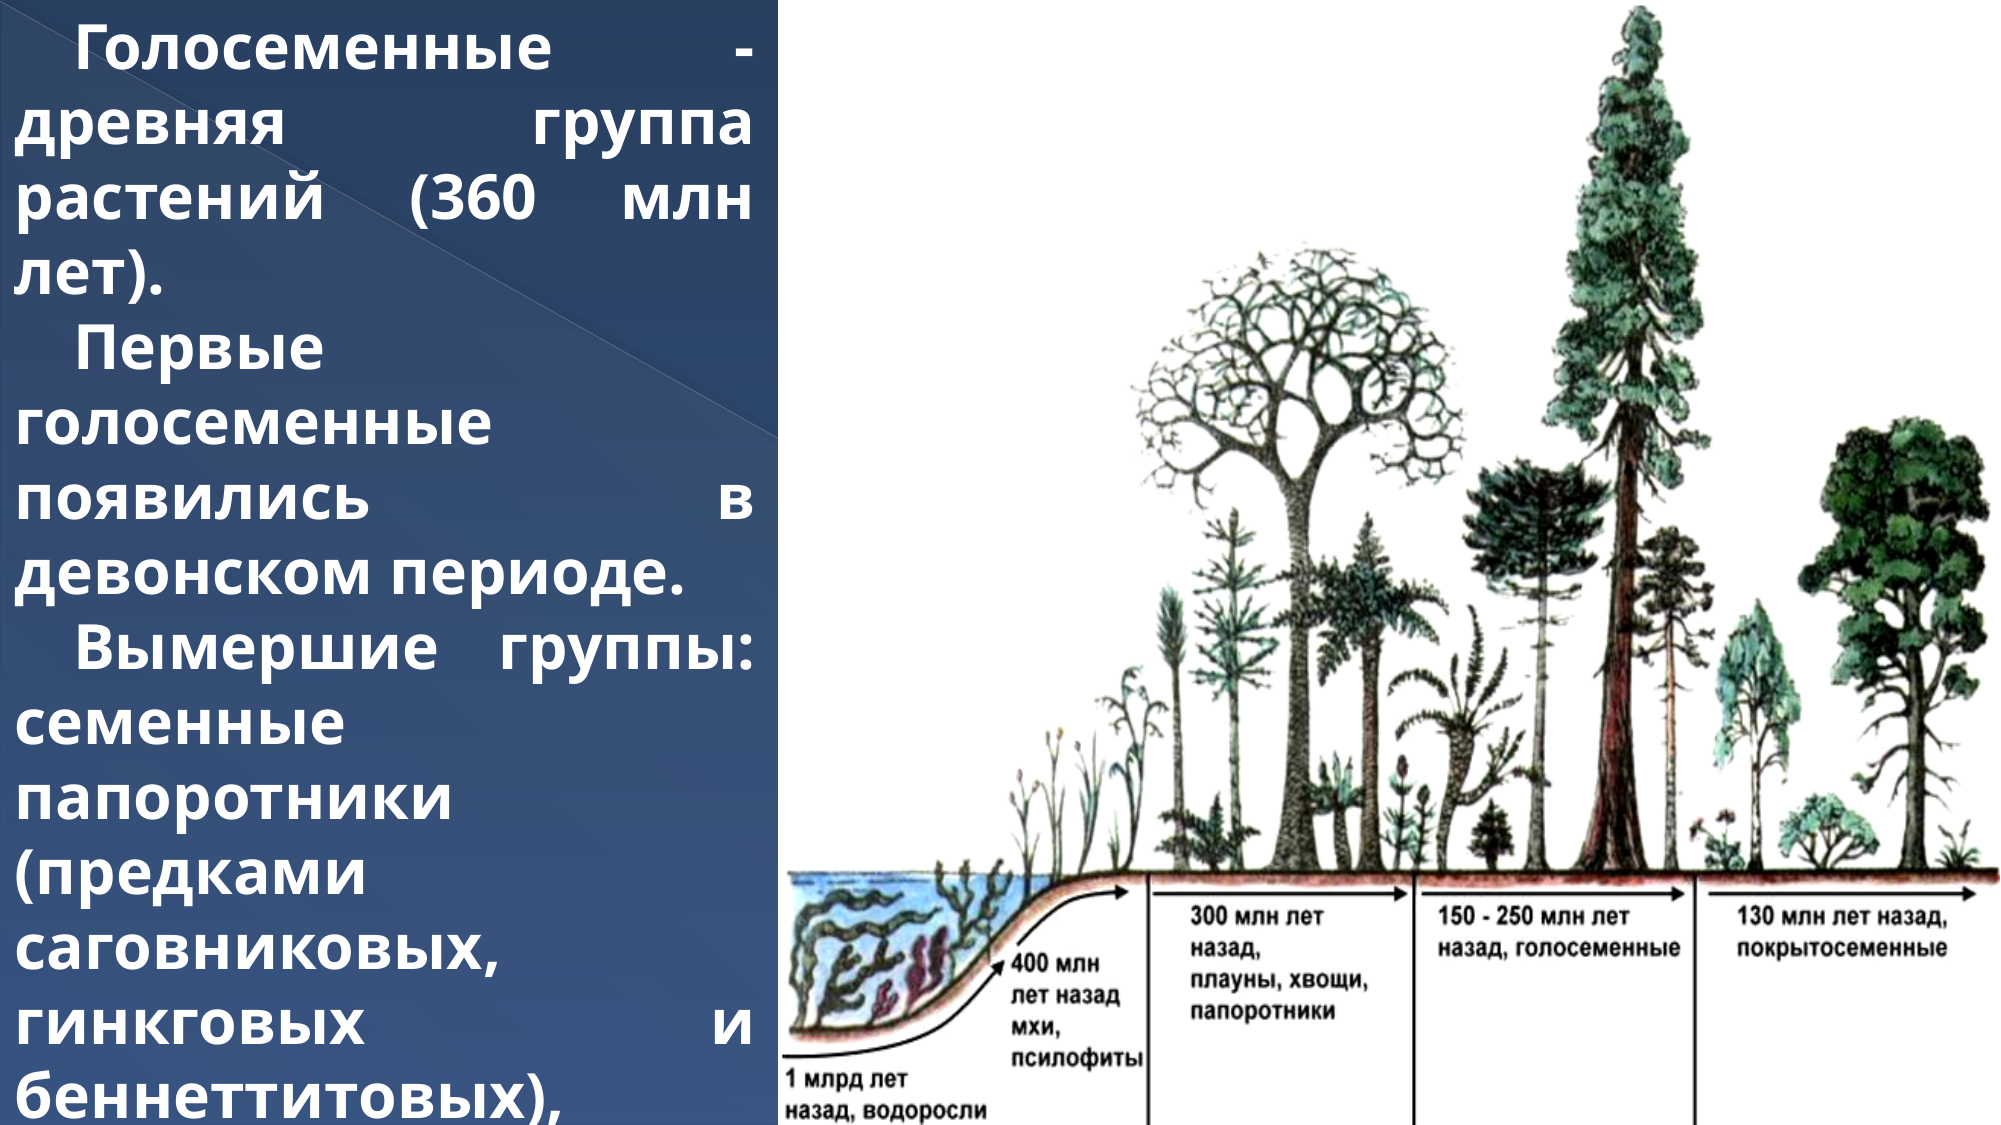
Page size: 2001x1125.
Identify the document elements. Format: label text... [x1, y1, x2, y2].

list Голосеменные - древняя группа растений (360 млн лет). Первые голосеменные появились в девонском периоде. Вымершие группы: семенные папоротники (предками саговниковых, гинкговых и беннеттитовых), беннеттитовые (возможно, предки цветковых). [0, 0, 768, 103]
picture [777, 0, 2000, 1125]
